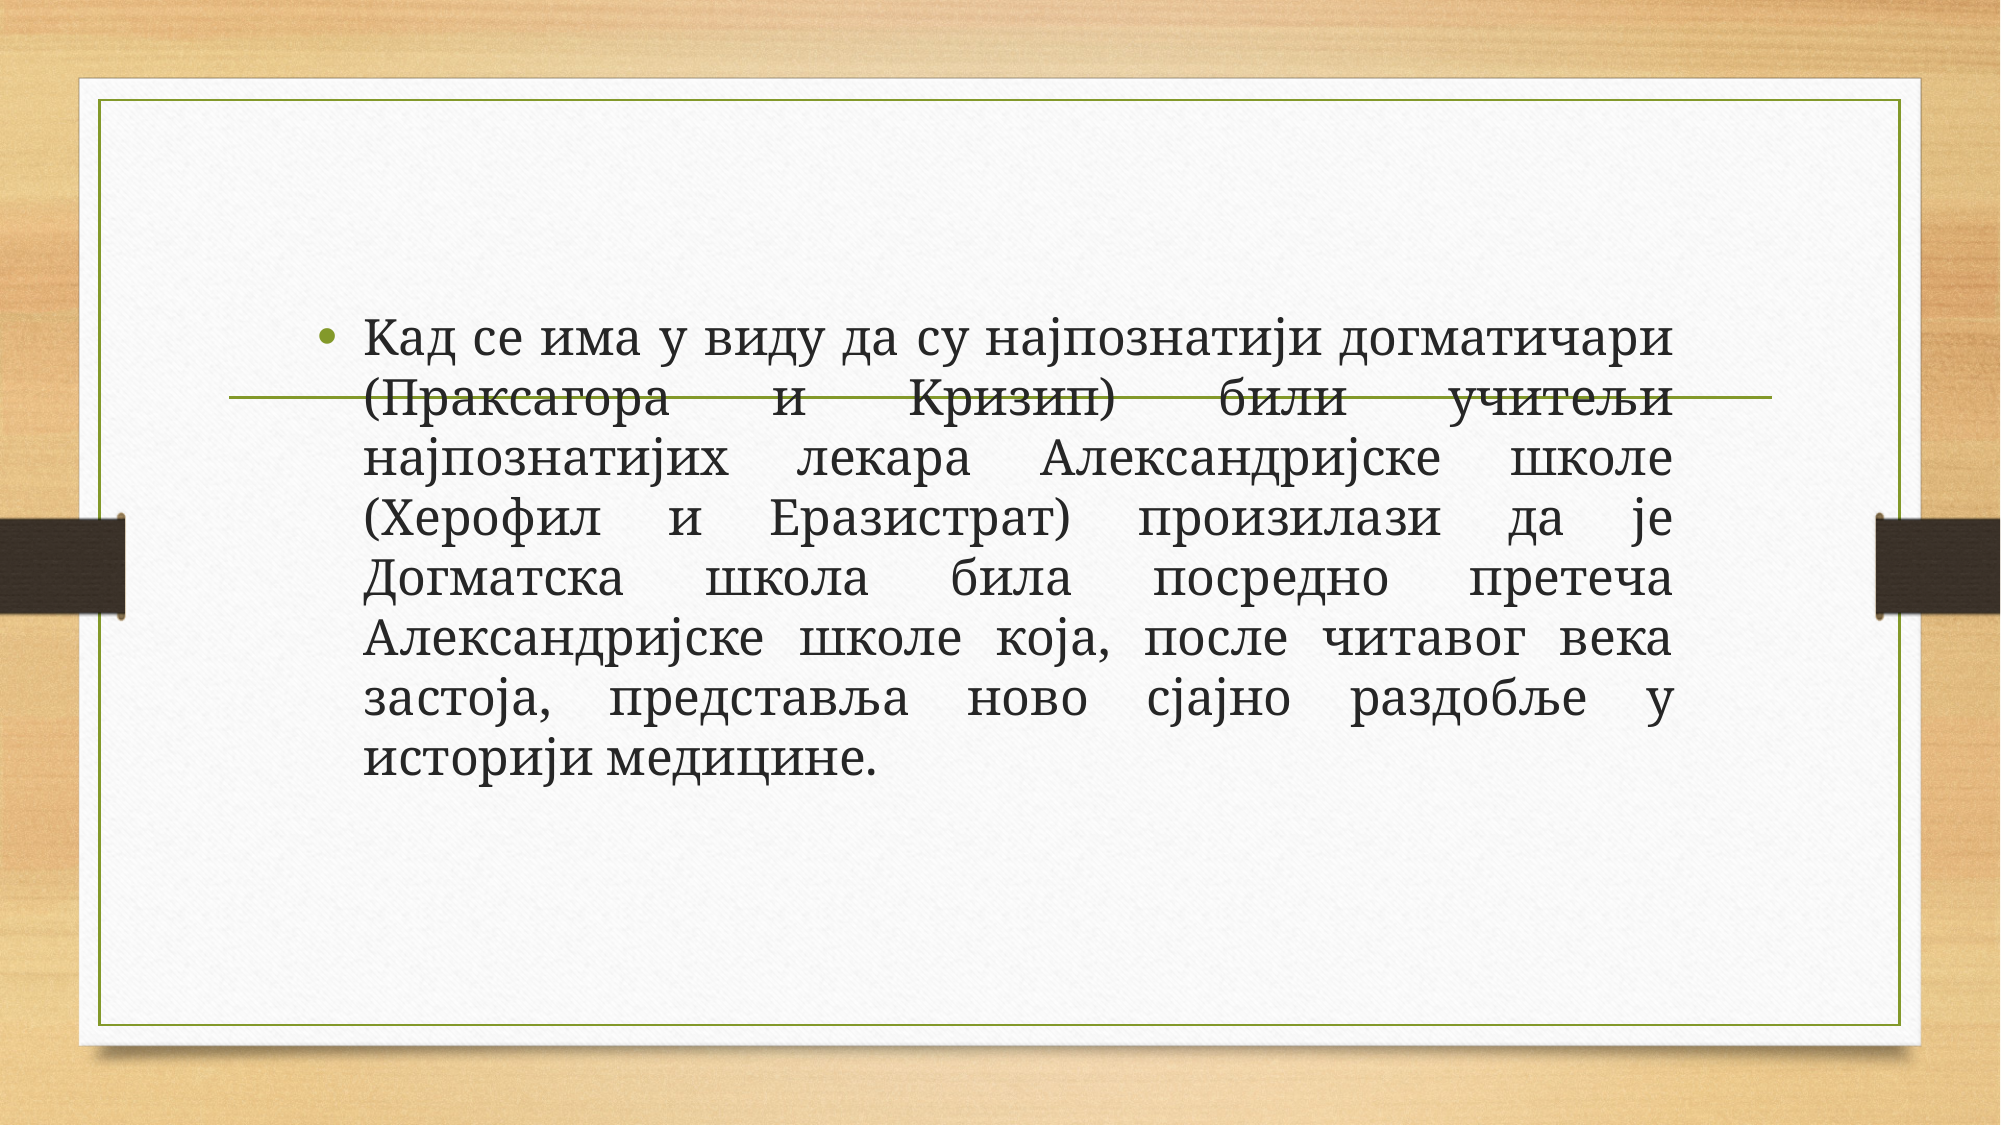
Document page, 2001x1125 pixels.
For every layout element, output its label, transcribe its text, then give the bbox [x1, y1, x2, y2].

list Kад се има у виду да су најпознатији догматичари (Праксагора и Kризип) били учитељи најпознатијих лекара Александријске школе (Херофил и Еразистрат) произилази да је Догматска школа била посредно претеча Александријске школе која, после читавог века застоја, представља ново сјајно раздобље у историји медицине. [302, 297, 1690, 754]
picture [0, 0, 2001, 1125]
